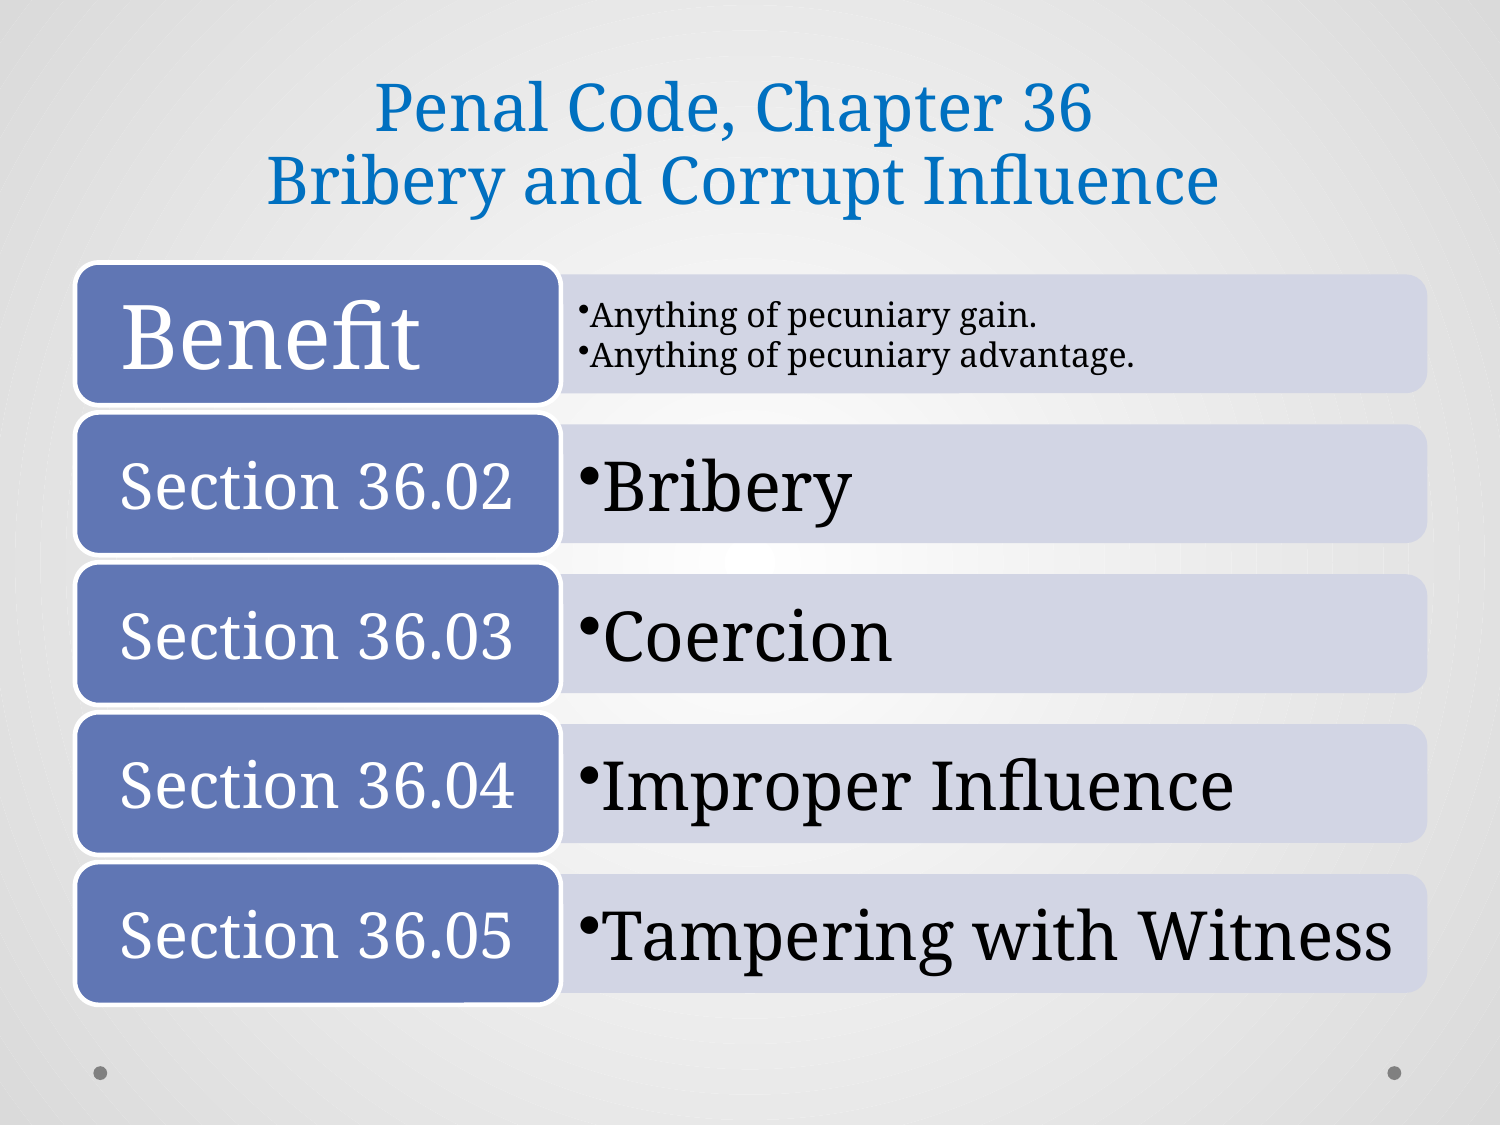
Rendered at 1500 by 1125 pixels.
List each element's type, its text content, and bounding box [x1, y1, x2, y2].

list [74, 262, 1426, 1006]
title Penal Code, Chapter 36 Bribery and Corrupt Influence [75, 62, 1413, 225]
